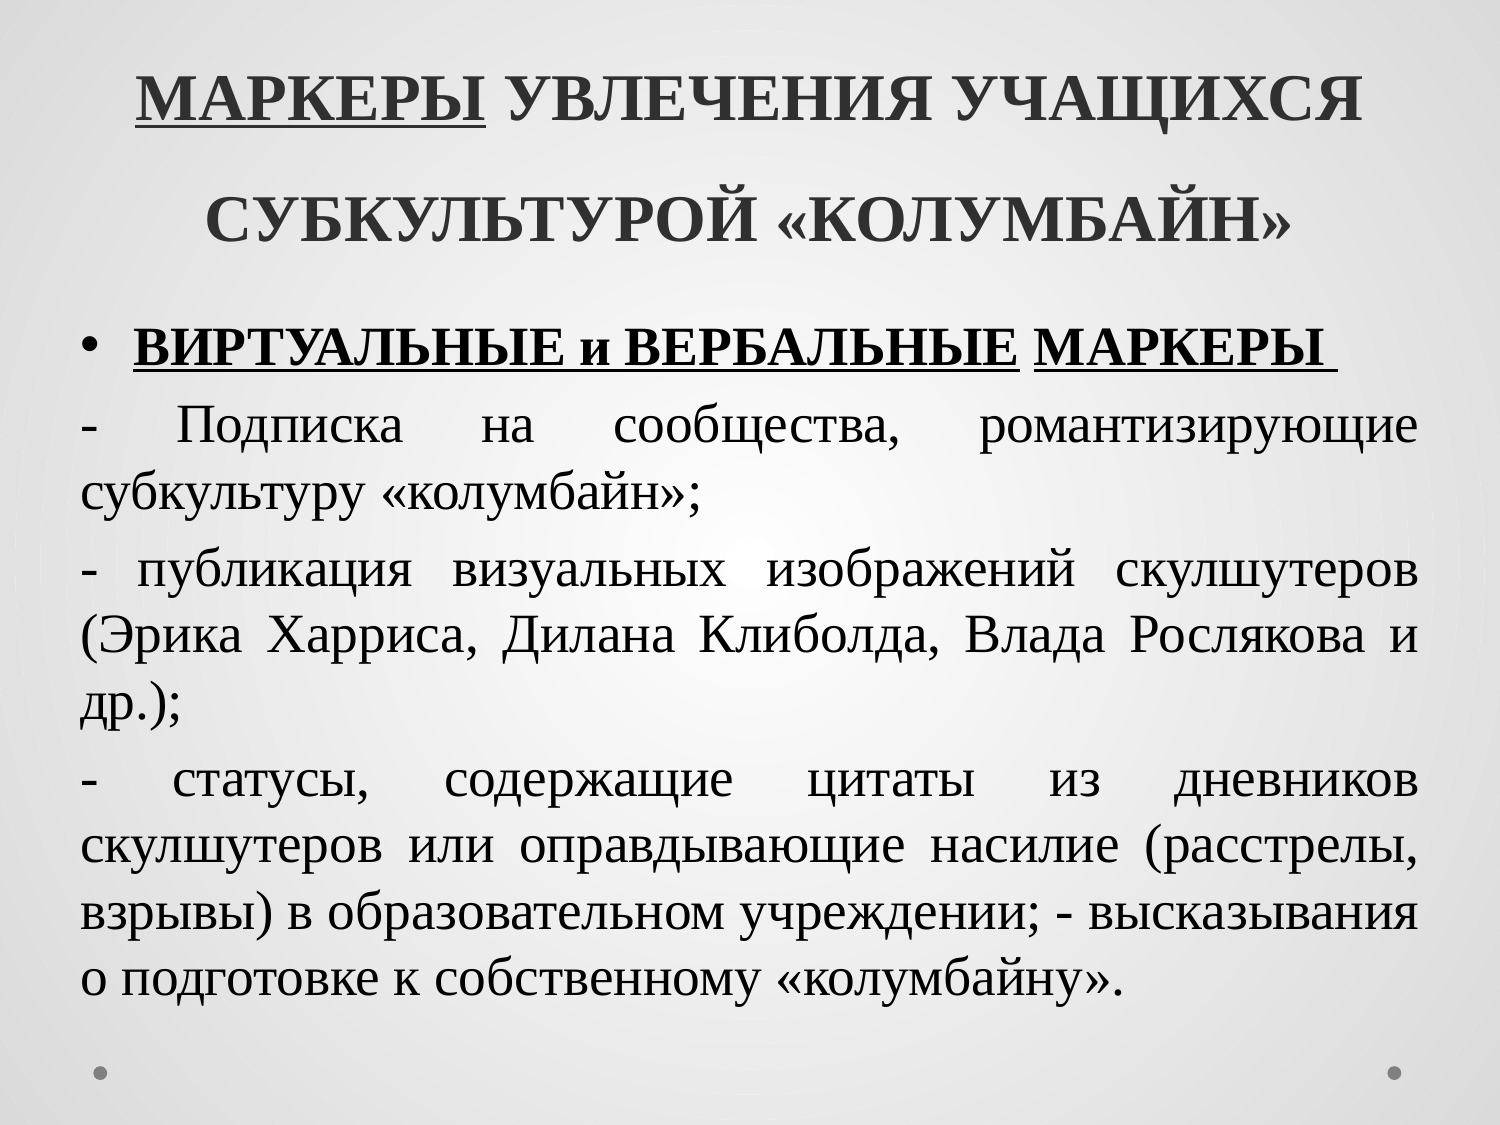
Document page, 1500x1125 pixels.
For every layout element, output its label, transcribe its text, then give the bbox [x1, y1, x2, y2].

list ВИРТУАЛЬНЫЕ и ВЕРБАЛЬНЫЕ МАРКЕРЫ - Подписка на сообщества, романтизирующие субкультуру «колумбайн»; - публикация визуальных изображений скулшутеров (Эрика Харриса, Дилана Клиболда, Влада Рослякова и др.); - статусы, содержащие цитаты из дневников скулшутеров или оправдывающие насилие (расстрелы, взрывы) в образовательном учреждении; - высказывания о подготовке к собственному «колумбайну». [64, 302, 1436, 1071]
title МАРКЕРЫ УВЛЕЧЕНИЯ УЧАЩИХСЯ СУБКУЛЬТУРОЙ «КОЛУМБАЙН» [75, 0, 1425, 263]
